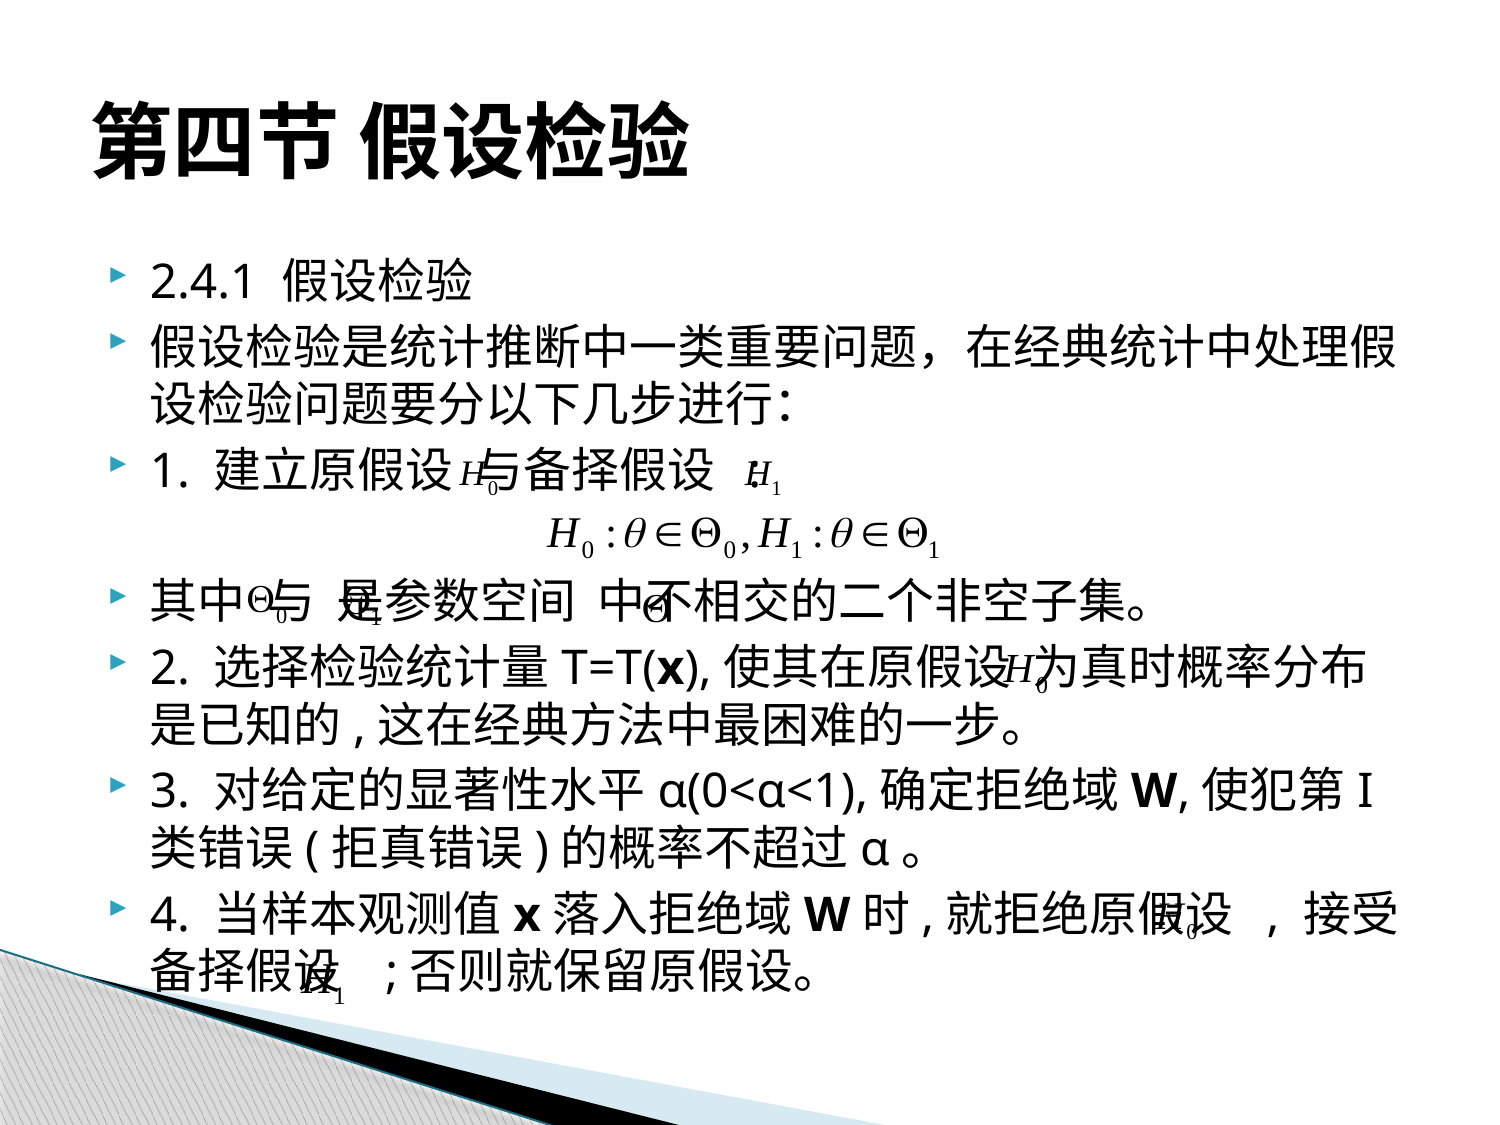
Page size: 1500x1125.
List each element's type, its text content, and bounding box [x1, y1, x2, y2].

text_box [1148, 890, 1204, 950]
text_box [292, 948, 352, 1016]
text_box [738, 449, 787, 503]
title 第四节 假设检验 [75, 45, 1425, 233]
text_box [240, 573, 294, 633]
list 2.4.1 假设检验 假设检验是统计推断中一类重要问题，在经典统计中处理假设检验问题要分以下几步进行： 1. 建立原假设 与备择假设 : 其中 与 是参数空间 中不相交的二个非空子集。 2. 选择检验统计量T=T(x),使其在原假设 为真时概率分布是已知的,这在经典方法中最困难的一步。 3. 对给定的显著性水平α(0<α<1),确定拒绝域W,使犯第I类错误(拒真错误)的概率不超过α。 4. 当样本观测值x落入拒绝域W时,就拒绝原假设 , 接受备择假设 ;否则就保留原假设。 [75, 243, 1425, 986]
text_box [635, 585, 680, 633]
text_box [995, 640, 1055, 704]
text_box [335, 573, 387, 636]
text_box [538, 503, 948, 570]
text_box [452, 449, 505, 505]
